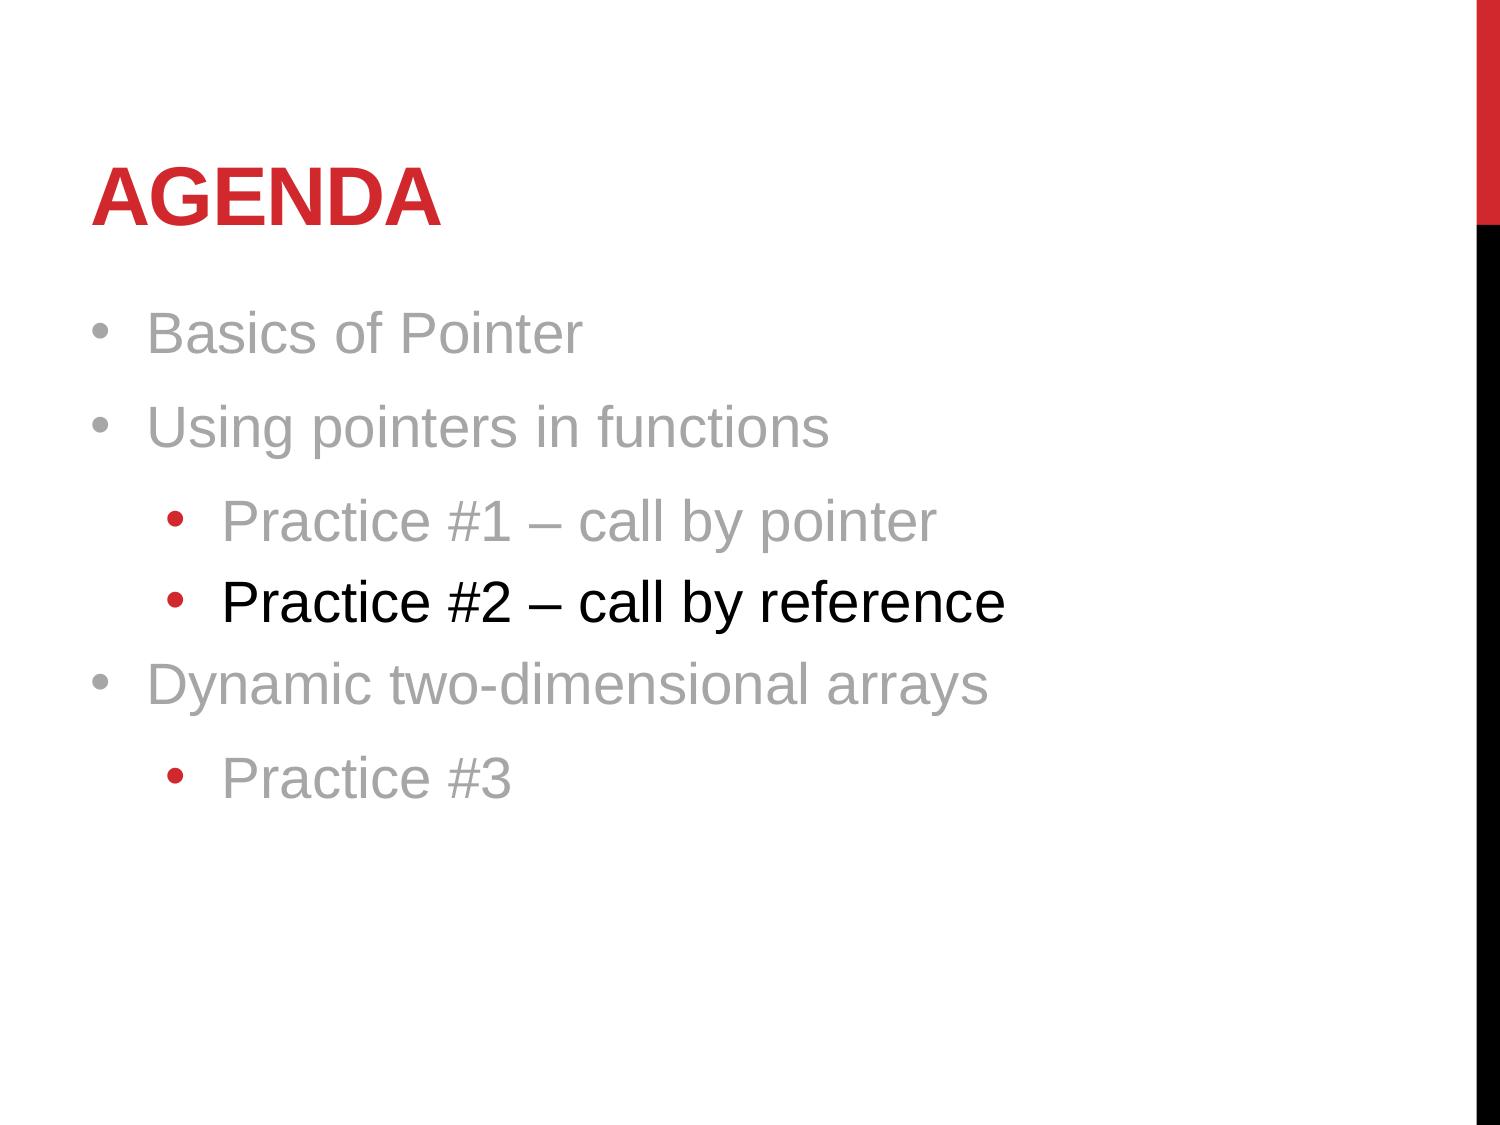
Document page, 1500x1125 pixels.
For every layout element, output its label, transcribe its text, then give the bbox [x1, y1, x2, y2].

title Agenda [75, 25, 1025, 250]
list Basics of Pointer Using pointers in functions Practice #1 – call by pointer Practice #2 – call by reference Dynamic two-dimensional arrays Practice #3 [75, 287, 1325, 1005]
